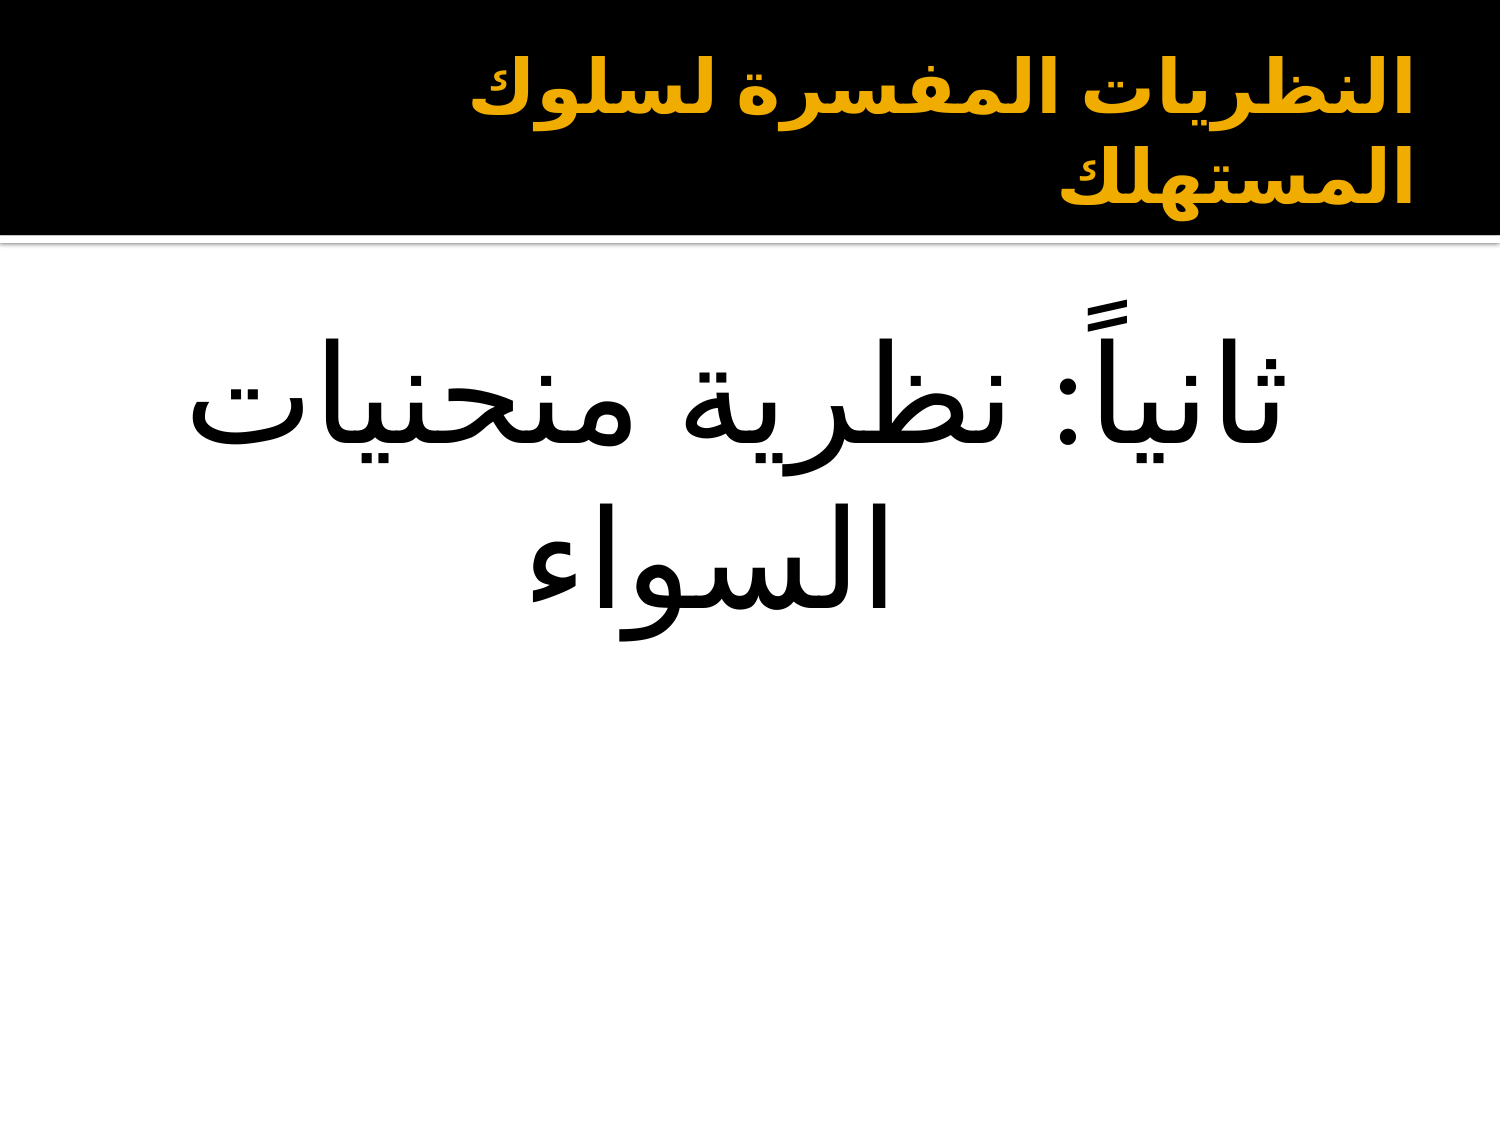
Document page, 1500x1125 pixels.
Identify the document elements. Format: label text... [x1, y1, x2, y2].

list ثانياً: نظرية منحنيات السواء [75, 291, 1425, 1050]
title النظريات المفسرة لسلوك المستهلك [75, 25, 1425, 231]
